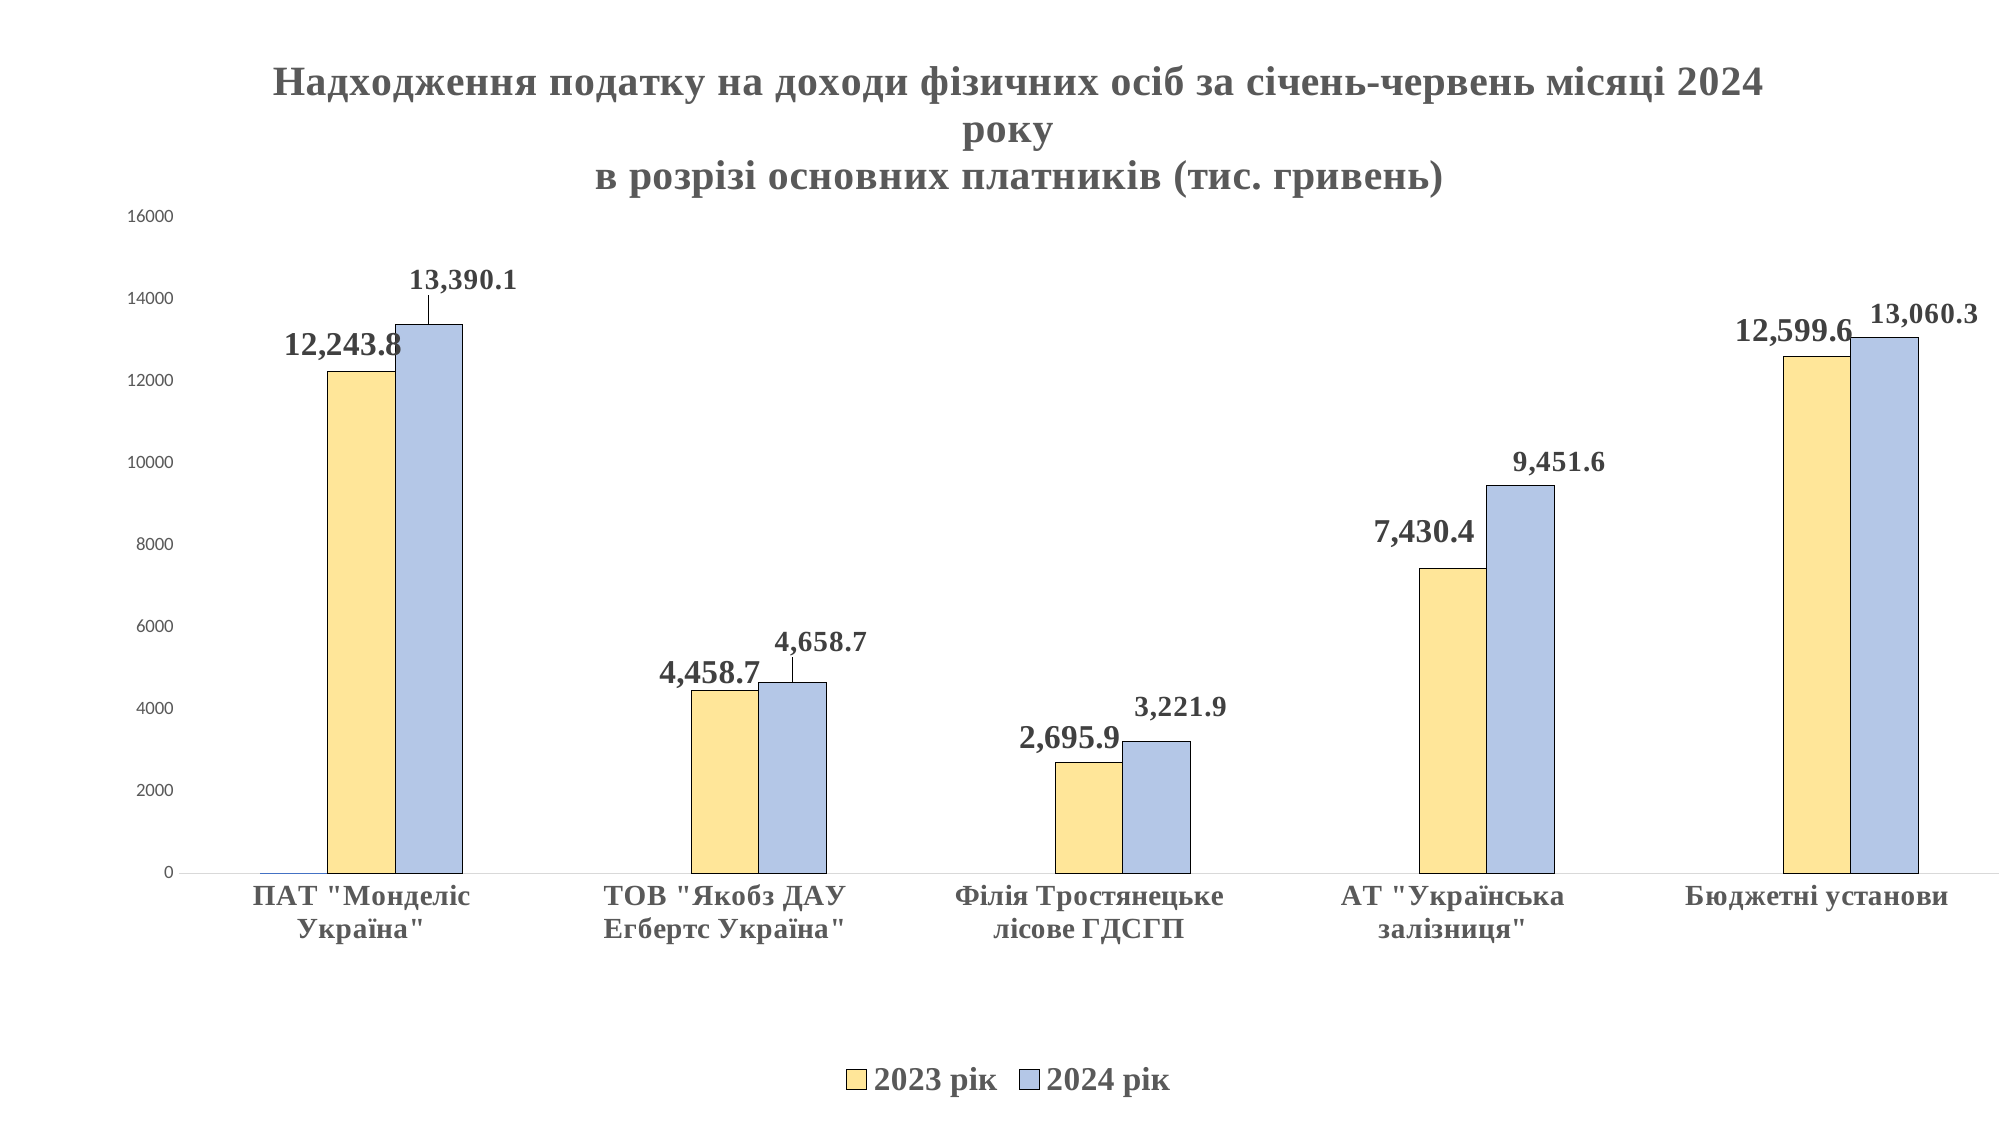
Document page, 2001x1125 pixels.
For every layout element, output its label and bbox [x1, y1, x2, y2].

chart [17, 45, 2000, 1106]
